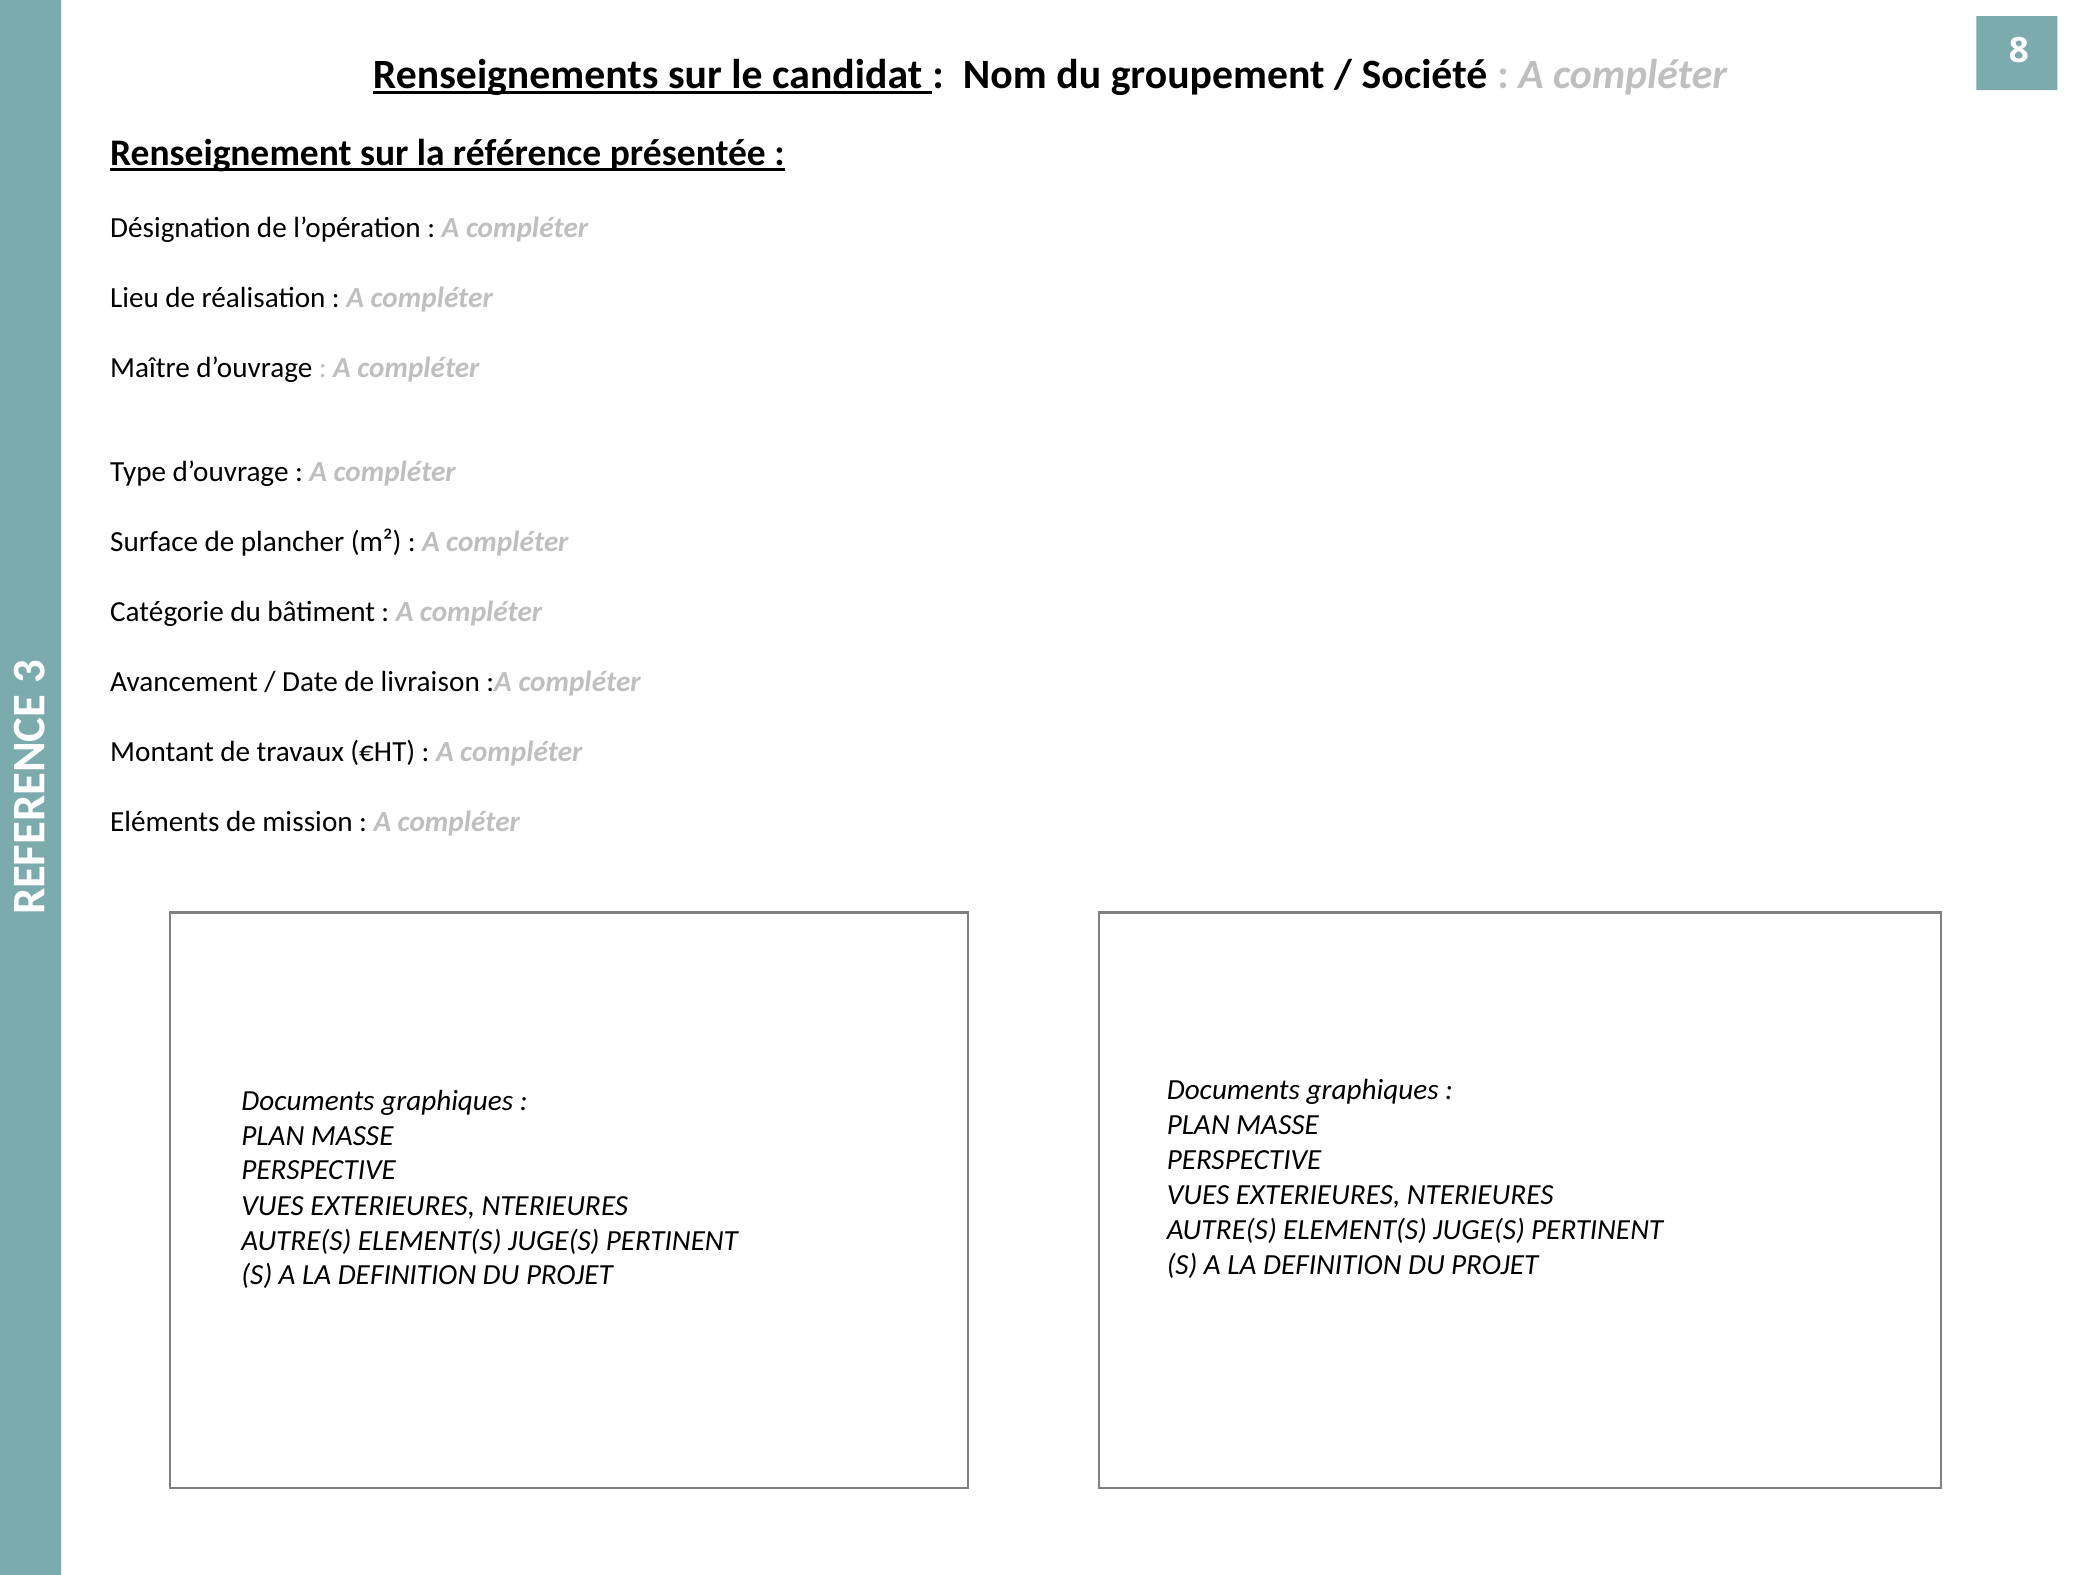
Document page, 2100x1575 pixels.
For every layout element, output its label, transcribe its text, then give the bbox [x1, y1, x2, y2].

text_box Renseignements sur le candidat : Nom du groupement / Société : A compléter [258, 39, 1842, 105]
text_box Renseignement sur la référence présentée : Désignation de l’opération : A compléter Lieu de réalisation : A compléter Maître d’ouvrage : A compléter Type d’ouvrage : A compléter Surface de plancher (m²) : A compléter Catégorie du bâtiment : A compléter Avancement / Date de livraison :A compléter Montant de travaux (€HT) : A compléter Eléments de mission : A compléter [95, 120, 839, 950]
text_box [2044, 15, 2058, 91]
slide_number 8 [1962, 12, 2044, 91]
text_box Documents graphiques : PLAN MASSE PERSPECTIVE VUES EXTERIEURES, NTERIEURES AUTRE(S) ELEMENT(S) JUGE(S) PERTINENT (S) A LA DEFINITION DU PROJET [1152, 1062, 1709, 1288]
text_box [1098, 911, 1942, 1489]
text_box [169, 911, 969, 1489]
text_box Documents graphiques : PLAN MASSE PERSPECTIVE VUES EXTERIEURES, NTERIEURES AUTRE(S) ELEMENT(S) JUGE(S) PERTINENT (S) A LA DEFINITION DU PROJET [226, 1073, 784, 1298]
text_box REFERENCE 3 [0, 0, 62, 1575]
